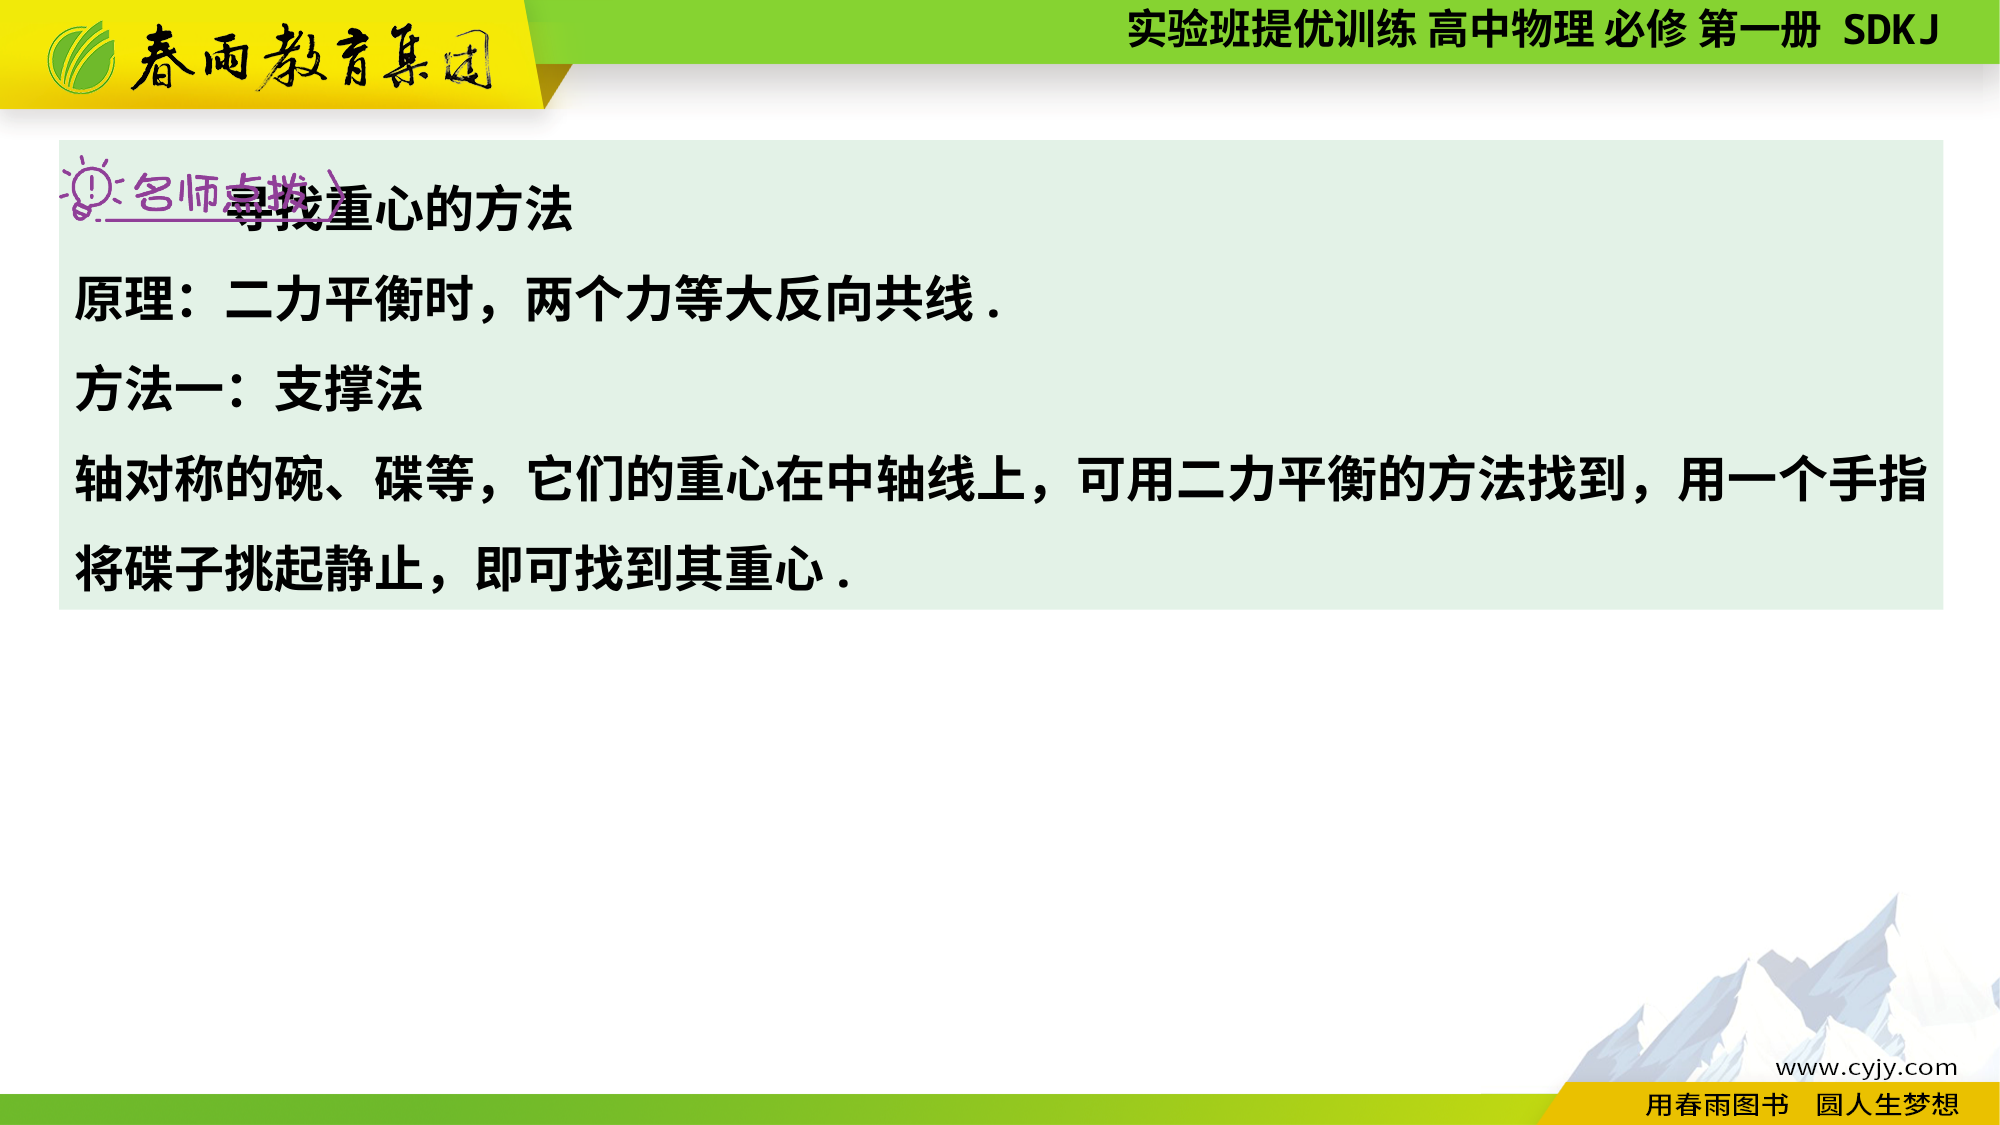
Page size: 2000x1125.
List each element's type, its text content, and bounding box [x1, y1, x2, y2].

picture [0, 0, 2000, 1125]
list 寻找重心的方法 原理：二力平衡时，两个力等大反向共线. 方法一：支撑法 轴对称的碗、碟等，它们的重心在中轴线上，可用二力平衡的方法找到，用一个手指将碟子挑起静止，即可找到其重心. [59, 140, 1944, 610]
